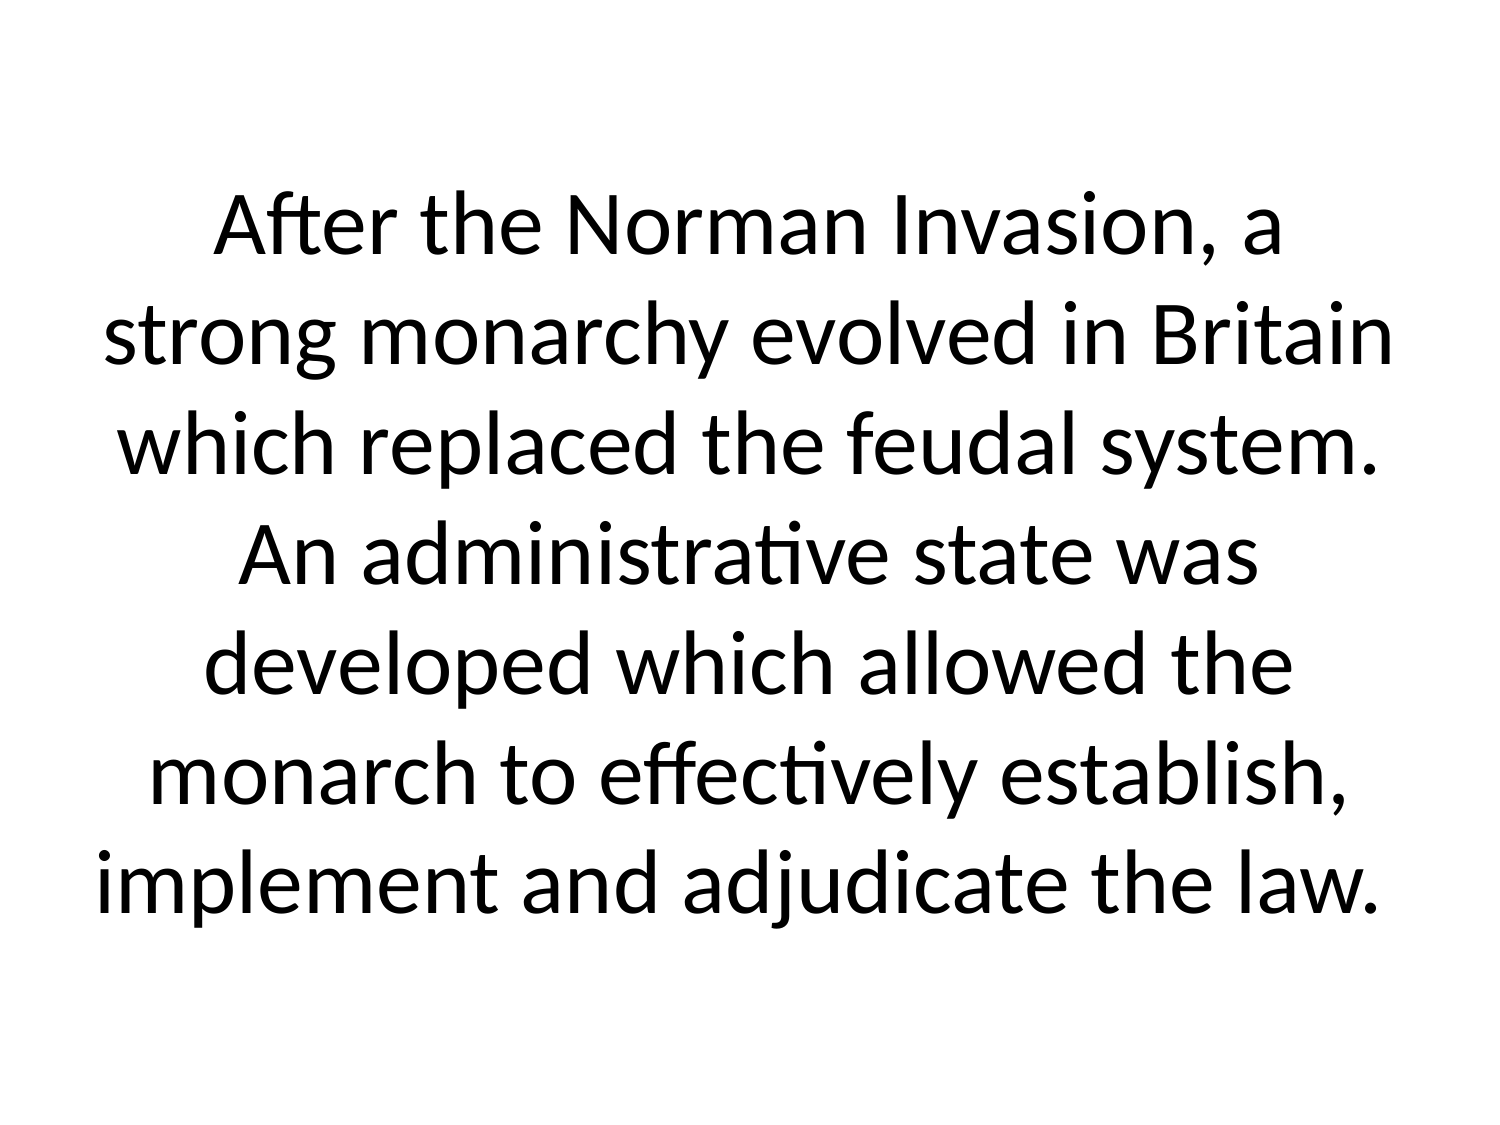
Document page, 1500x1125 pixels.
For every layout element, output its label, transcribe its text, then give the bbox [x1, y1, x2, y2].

title After the Norman Invasion, a strong monarchy evolved in Britain which replaced the feudal system. An administrative state was developed which allowed the monarch to effectively establish, implement and adjudicate the law. [74, 44, 1426, 1051]
